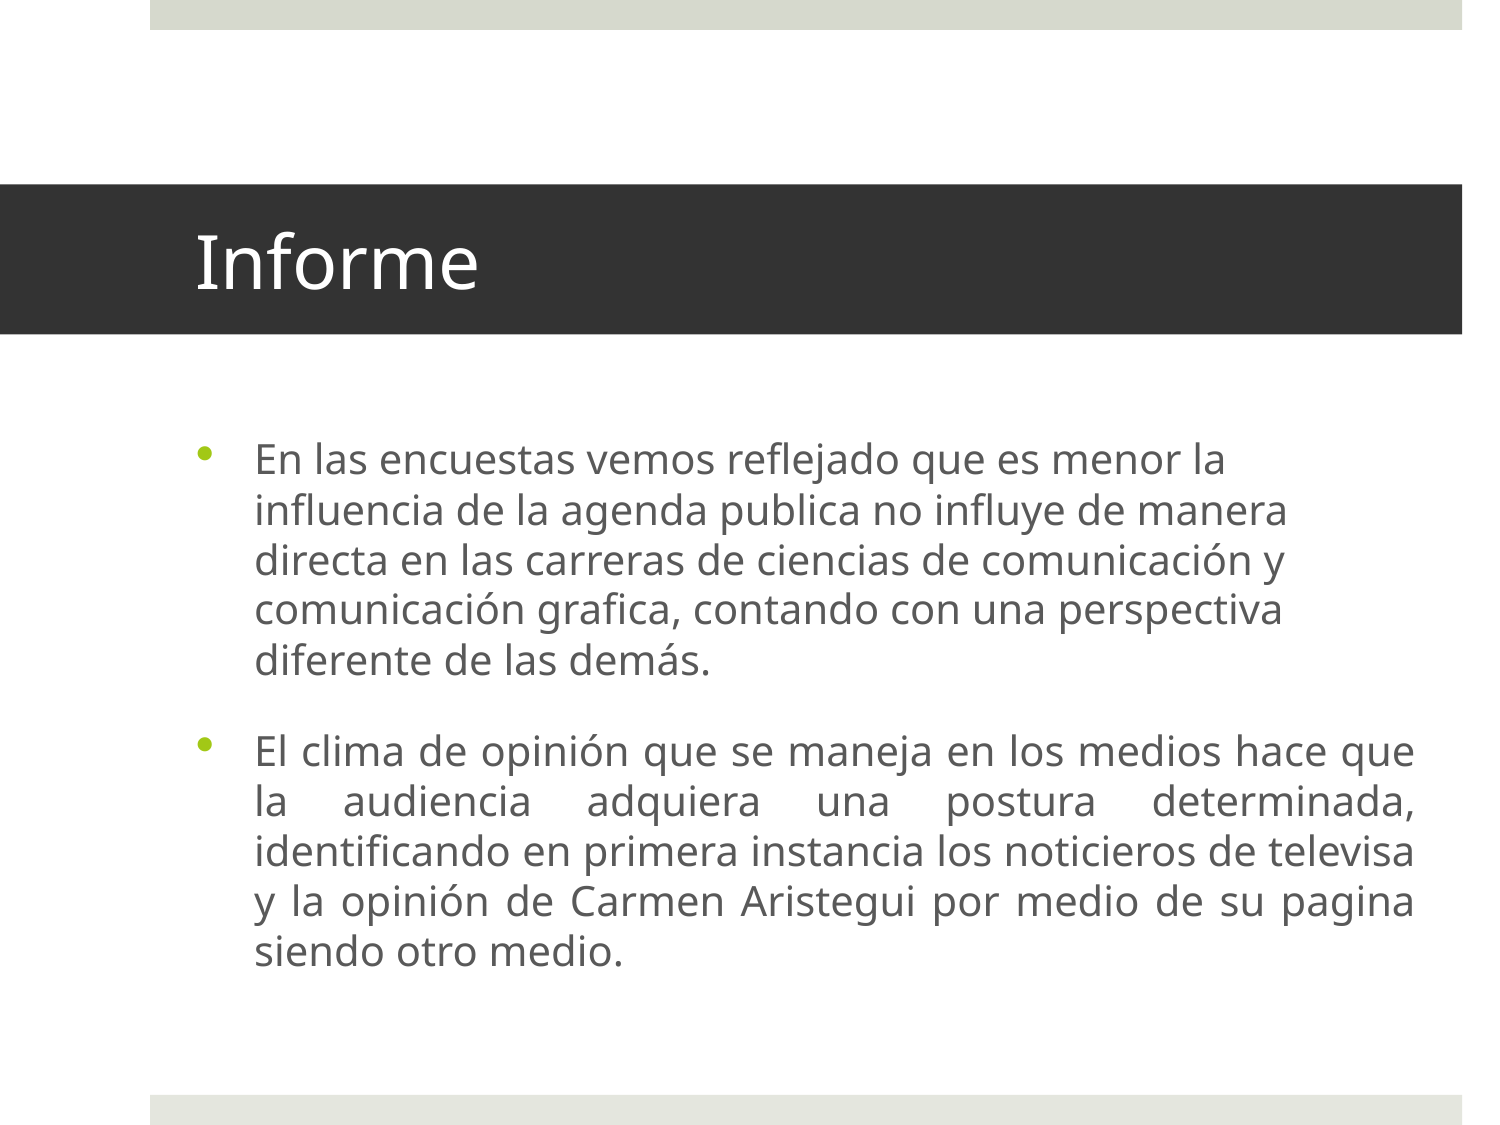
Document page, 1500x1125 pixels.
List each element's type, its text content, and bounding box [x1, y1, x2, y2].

list En las encuestas vemos reflejado que es menor la influencia de la agenda publica no influye de manera directa en las carreras de ciencias de comunicación y comunicación grafica, contando con una perspectiva diferente de las demás. El clima de opinión que se maneja en los medios hace que la audiencia adquiera una postura determinada, identificando en primera instancia los noticieros de televisa y la opinión de Carmen Aristegui por medio de su pagina siendo otro medio. [182, 425, 1432, 1028]
title Informe [0, 184, 1463, 335]
